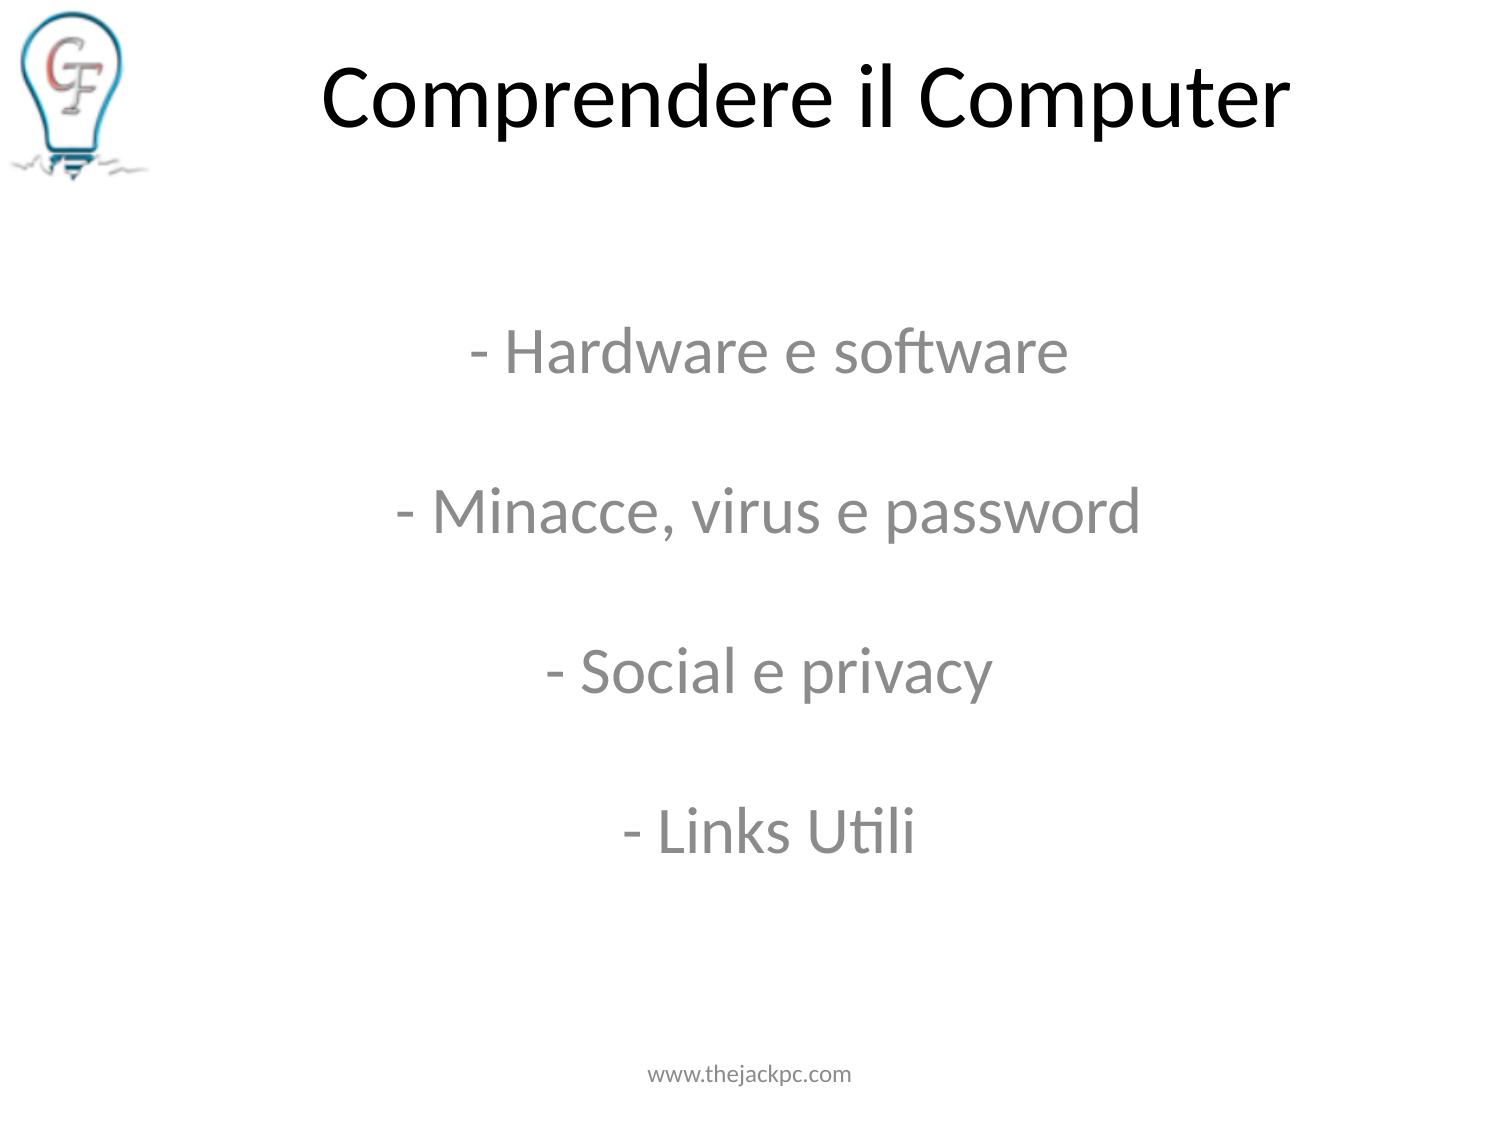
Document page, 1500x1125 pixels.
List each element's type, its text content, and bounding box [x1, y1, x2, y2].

footer www.thejackpc.com [512, 1042, 988, 1103]
picture [0, 0, 151, 203]
subtitle - Hardware e software - Minacce, virus e password - Social e privacy - Links Utili [170, 299, 1369, 977]
title Comprendere il Computer [170, 17, 1446, 164]
